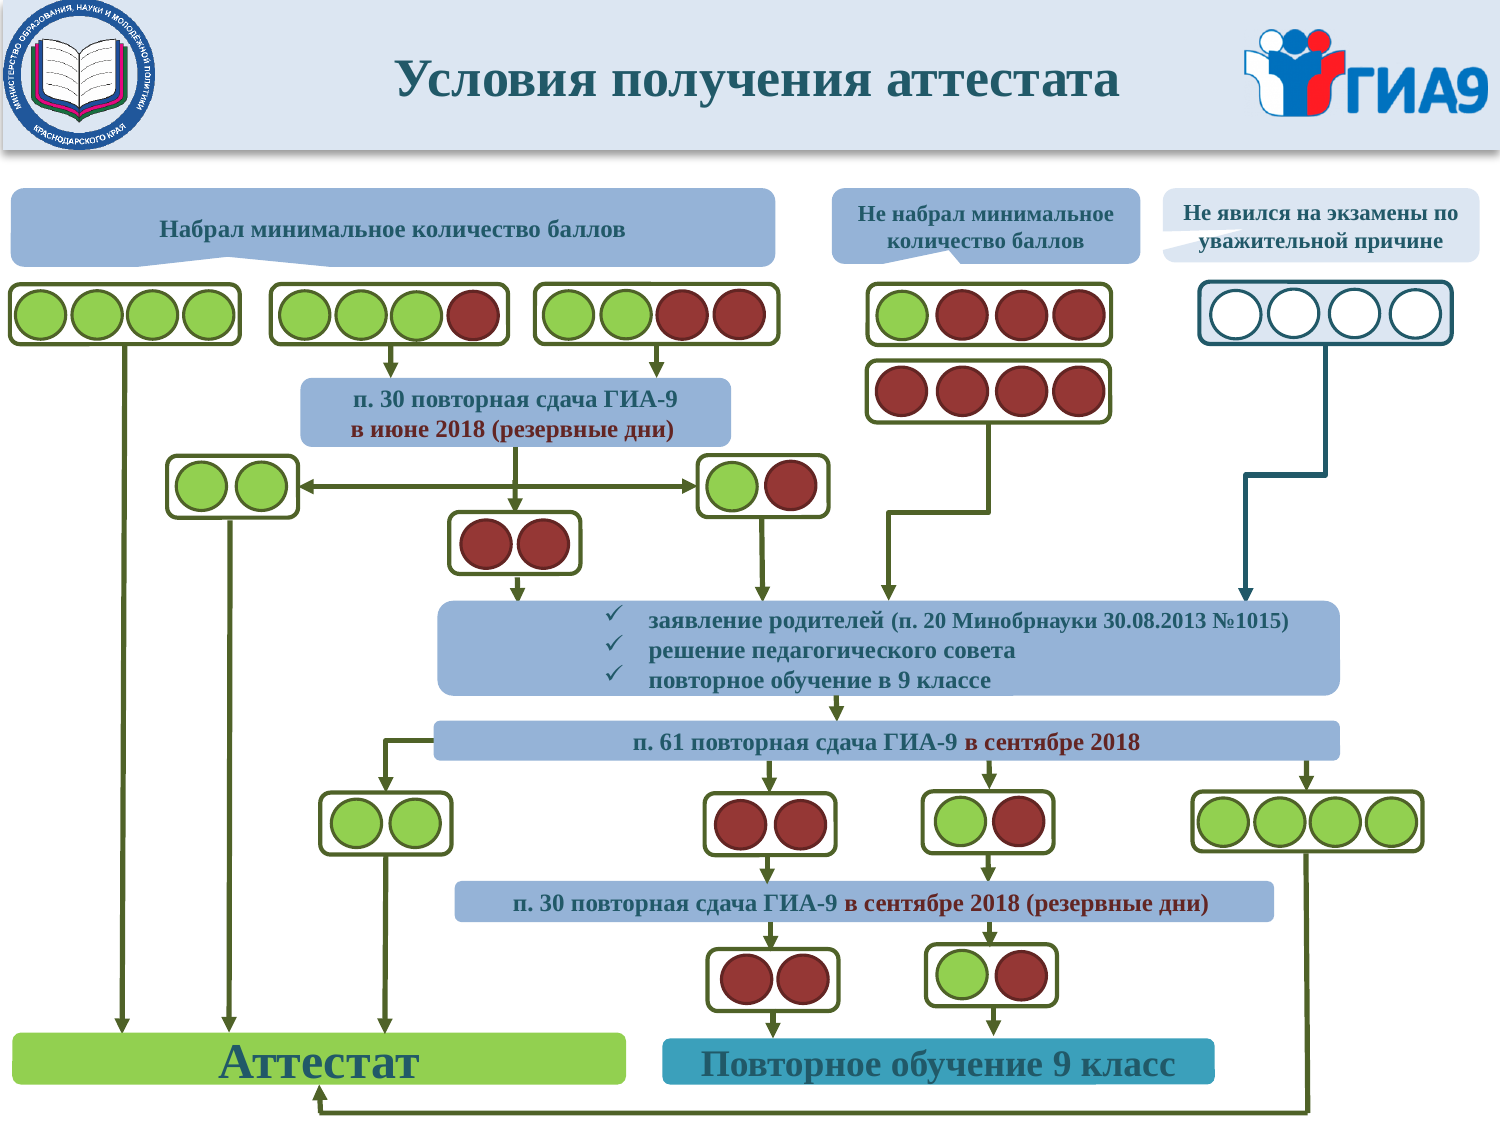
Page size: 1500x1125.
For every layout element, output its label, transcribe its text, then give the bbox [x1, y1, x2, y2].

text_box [386, 357, 428, 576]
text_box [697, 454, 829, 518]
text_box п. 61 повторная сдача ГИА-9 в сентябре 2018 [431, 719, 1342, 763]
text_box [385, 740, 434, 792]
text_box Набрал минимальное количество баллов [9, 186, 777, 269]
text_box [849, 461, 1029, 562]
text_box Аттестат [10, 1030, 628, 1087]
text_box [707, 948, 839, 1012]
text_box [866, 360, 1111, 423]
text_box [1155, 433, 1416, 514]
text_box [1192, 791, 1423, 852]
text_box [1305, 864, 1309, 1114]
text_box Не набрал минимальное количество баллов [830, 186, 1143, 266]
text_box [121, 357, 125, 1035]
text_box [448, 511, 581, 575]
picture [1244, 28, 1488, 118]
text_box п. 30 повторная сдача ГИА-9 в июне 2018 (резервные дни) [298, 376, 381, 449]
text_box Не явился на экзамены по уважительной причине [1161, 186, 1482, 265]
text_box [166, 455, 299, 518]
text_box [270, 283, 509, 345]
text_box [9, 284, 241, 345]
text_box Условия получения аттестата [156, 0, 1500, 150]
picture [2, 0, 156, 151]
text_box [925, 944, 1058, 1007]
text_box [922, 791, 1054, 854]
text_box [586, 375, 627, 558]
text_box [319, 792, 452, 855]
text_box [534, 283, 779, 345]
text_box п. 30 повторная сдача ГИА-9 в июне 2018 (резервные дни) [434, 376, 586, 449]
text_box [1199, 281, 1452, 345]
text_box заявление родителей (п. 20 Минобрнауки 30.08.2013 №1015) решение педагогического совета повторное обучение в 9 классе [435, 599, 1342, 698]
text_box Повторное обучение 9 класс [660, 1036, 1217, 1087]
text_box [867, 283, 1112, 346]
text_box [704, 792, 836, 856]
text_box п. 30 повторная сдача ГИА-9 в июне 2018 (резервные дни) [627, 376, 733, 449]
text_box п. 30 повторная сдача ГИА-9 в сентябре 2018 (резервные дни) [453, 879, 1276, 924]
